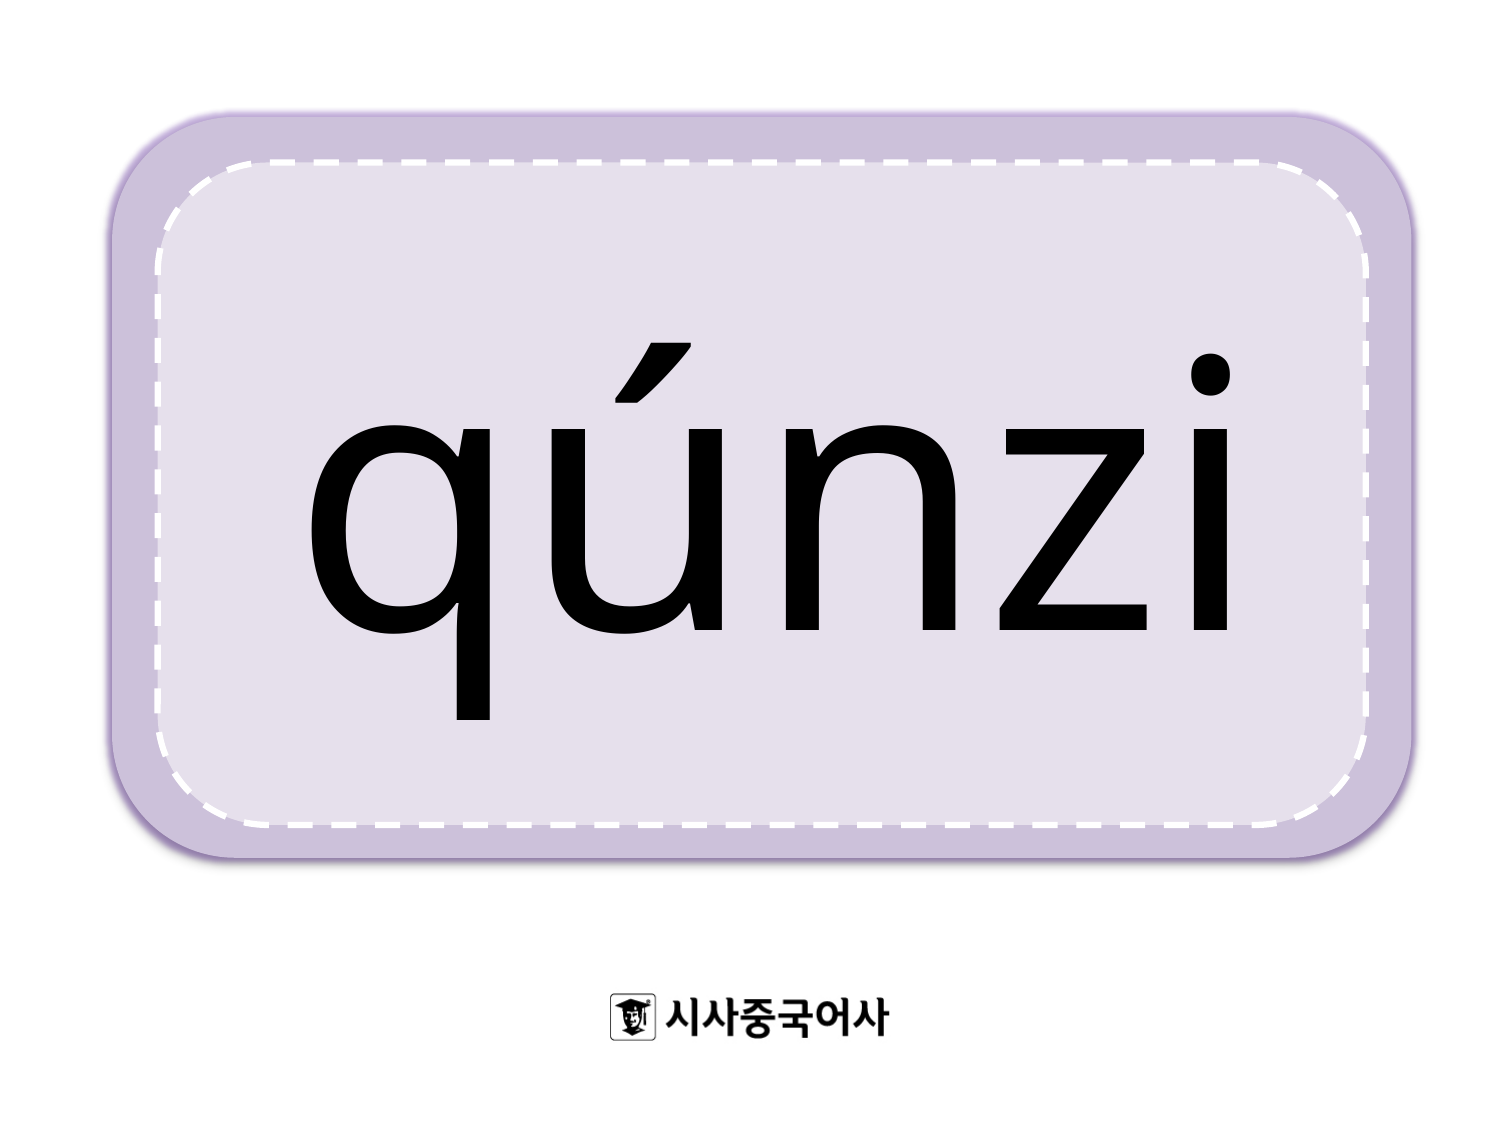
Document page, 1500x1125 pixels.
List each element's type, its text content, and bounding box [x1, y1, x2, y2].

picture [602, 987, 898, 1047]
text_box qúnzi [171, 149, 1380, 812]
